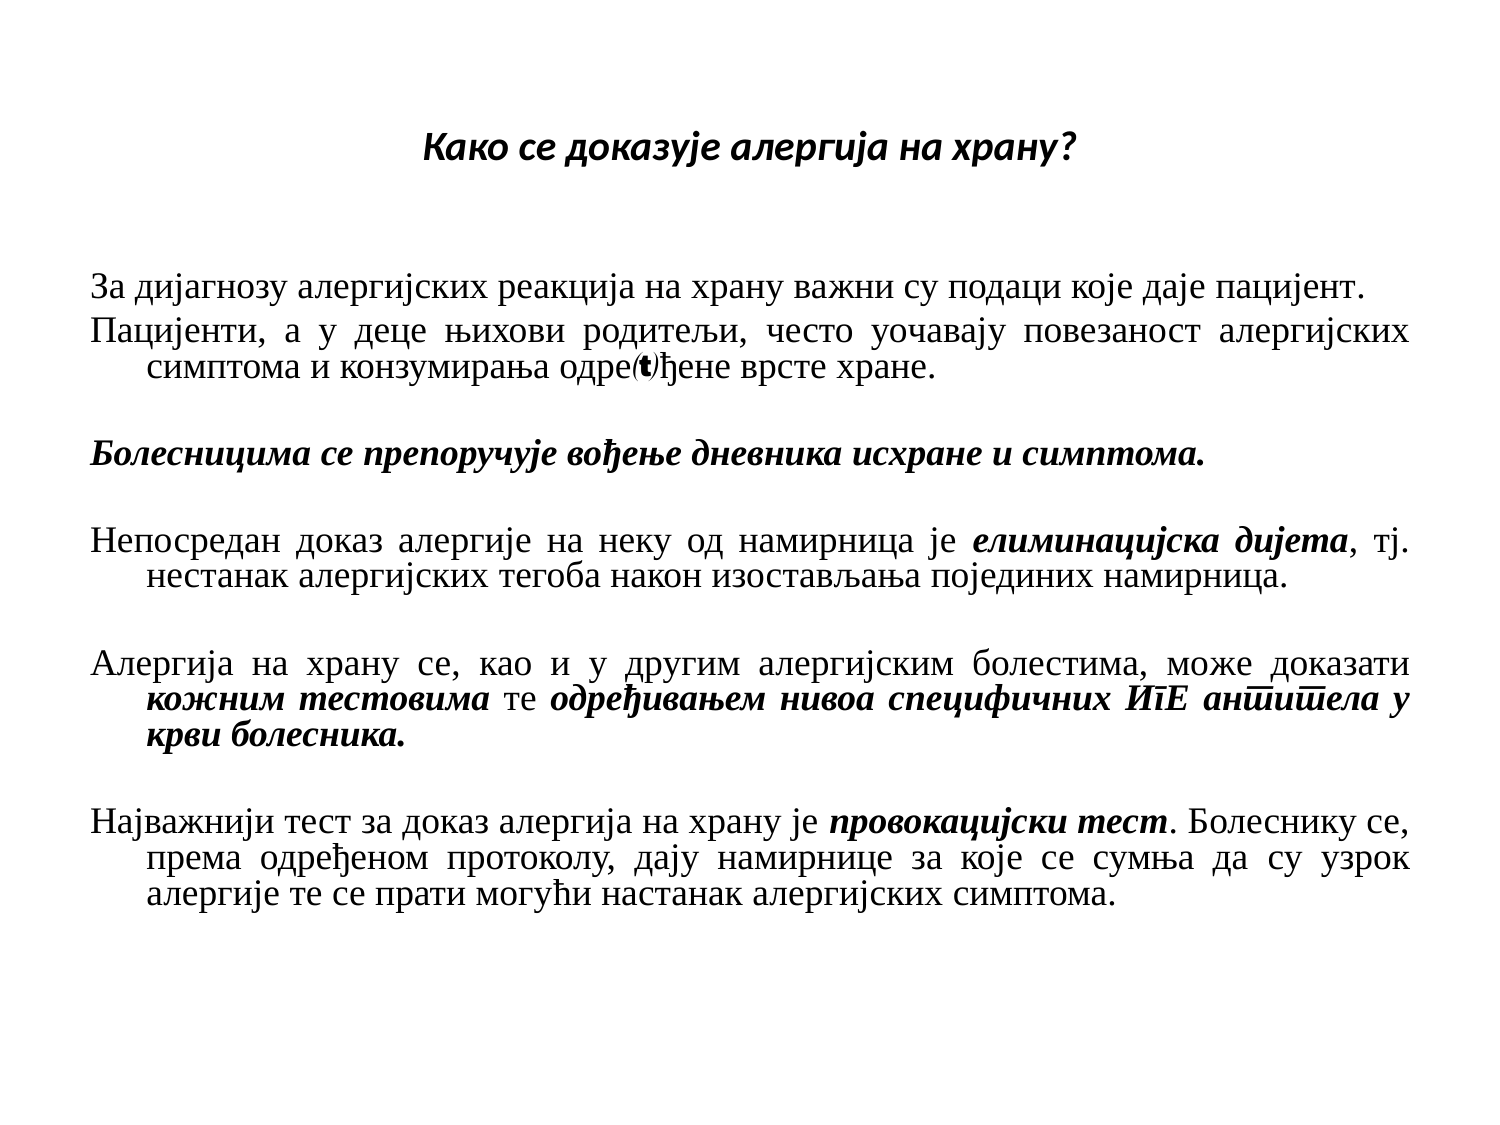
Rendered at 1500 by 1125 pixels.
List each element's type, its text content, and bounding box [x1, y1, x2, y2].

title Како се доказује алергија на храну? [75, 45, 1425, 233]
list За дијагнозу алергијских реакција на храну важни су подаци које даје пацијент. Пацијенти, а у деце њихови родитељи, често уочавају повезаност алергијских симптома и конзумирања одређене врсте хране. Болесницима се препоручује вођење дневника исхране и симптома. Непосредан доказ алергије на неку од намирница је елиминацијска дијета, тј. нестанак алергијских тегоба након изостављања појединих намирница. Алергија на храну се, као и у другим алергијским болестима, може доказати кожним тестовима те одређивањем нивоа специфичних ИгЕ антитела у крви болесника. Најважнији тест за доказ алергија на храну је провокацијски тест. Болеснику се, према одређеном протоколу, дају намирнице за које се сумња да су узрок алергије те се прати могући настанак алергијских симптома. [75, 262, 1425, 1005]
